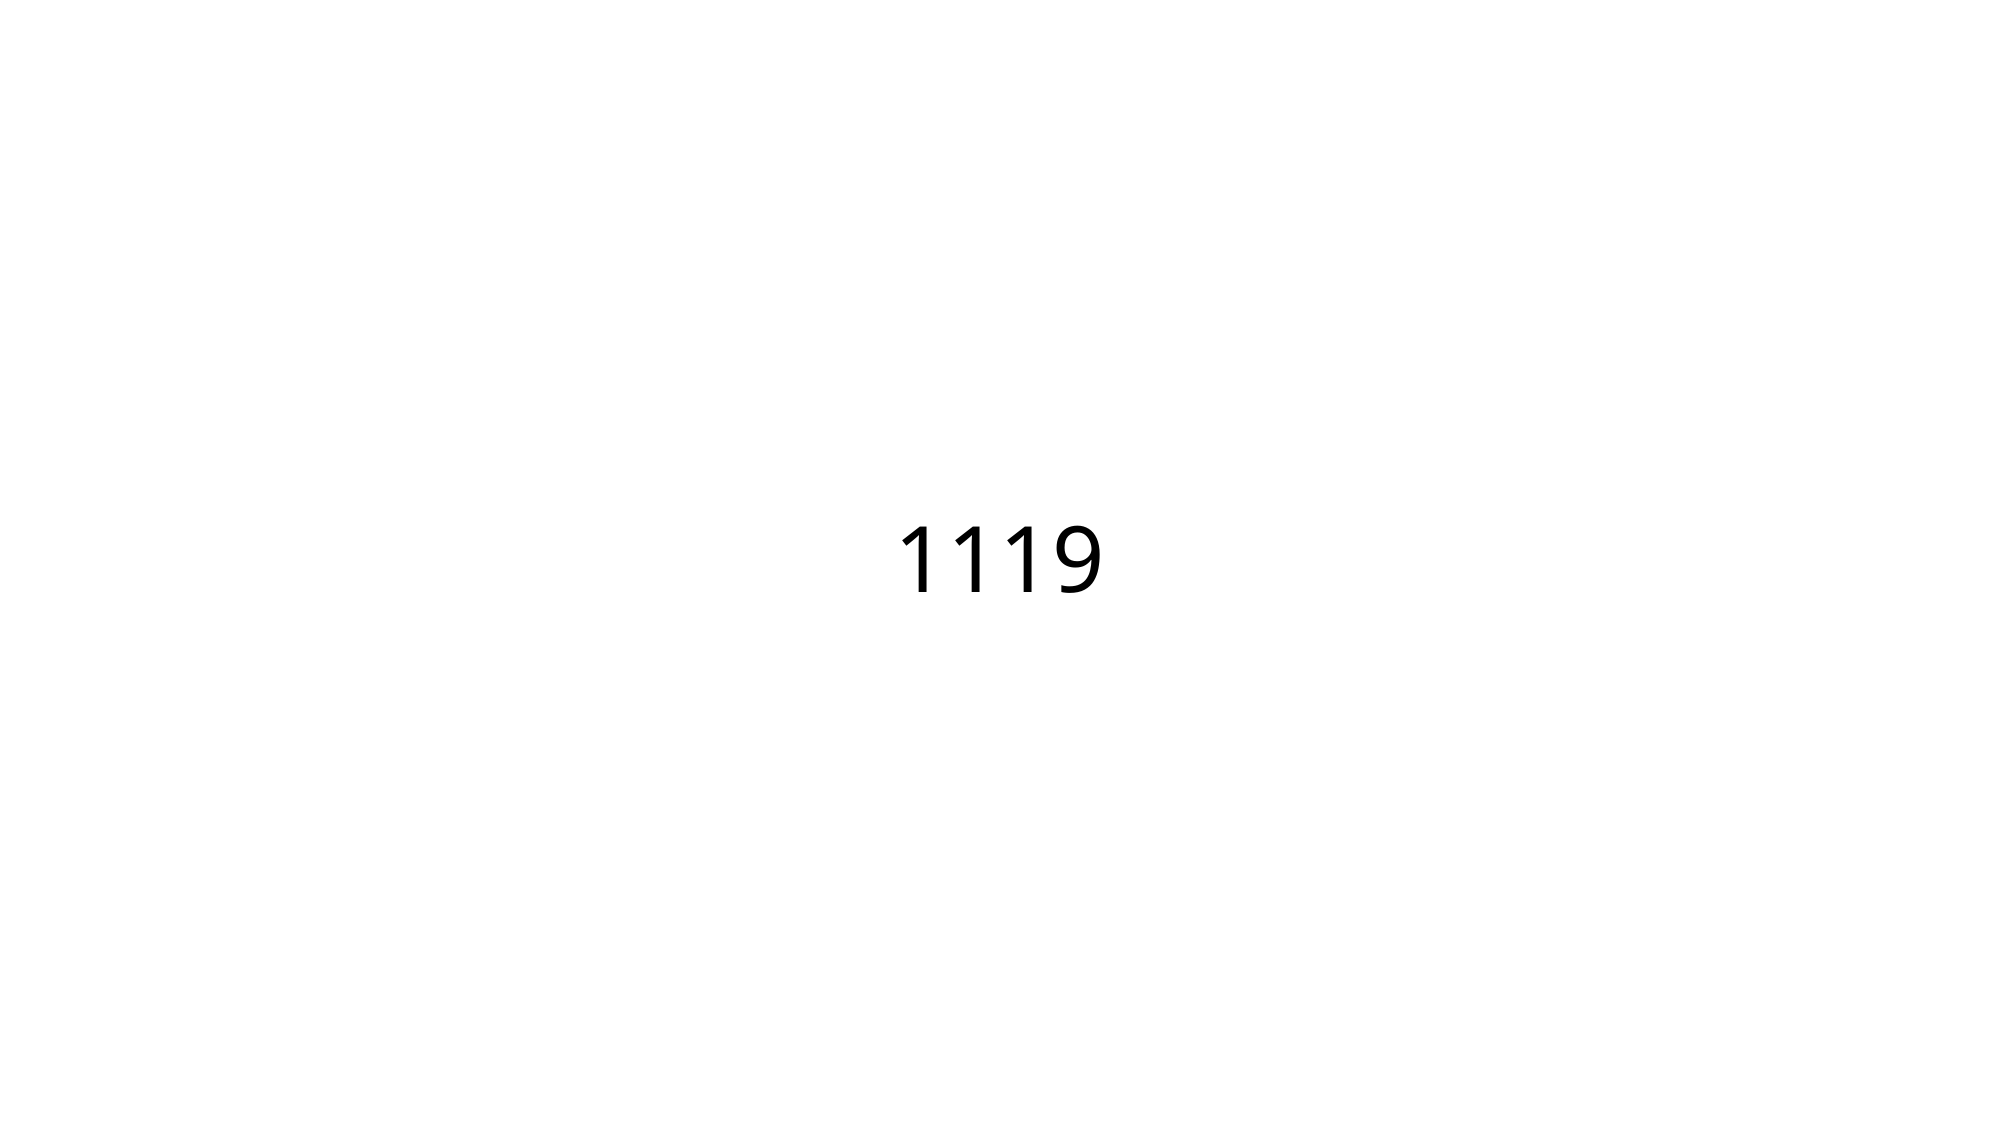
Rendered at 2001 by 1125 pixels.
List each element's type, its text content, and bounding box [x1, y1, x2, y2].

title 1119 [137, 453, 1863, 672]
